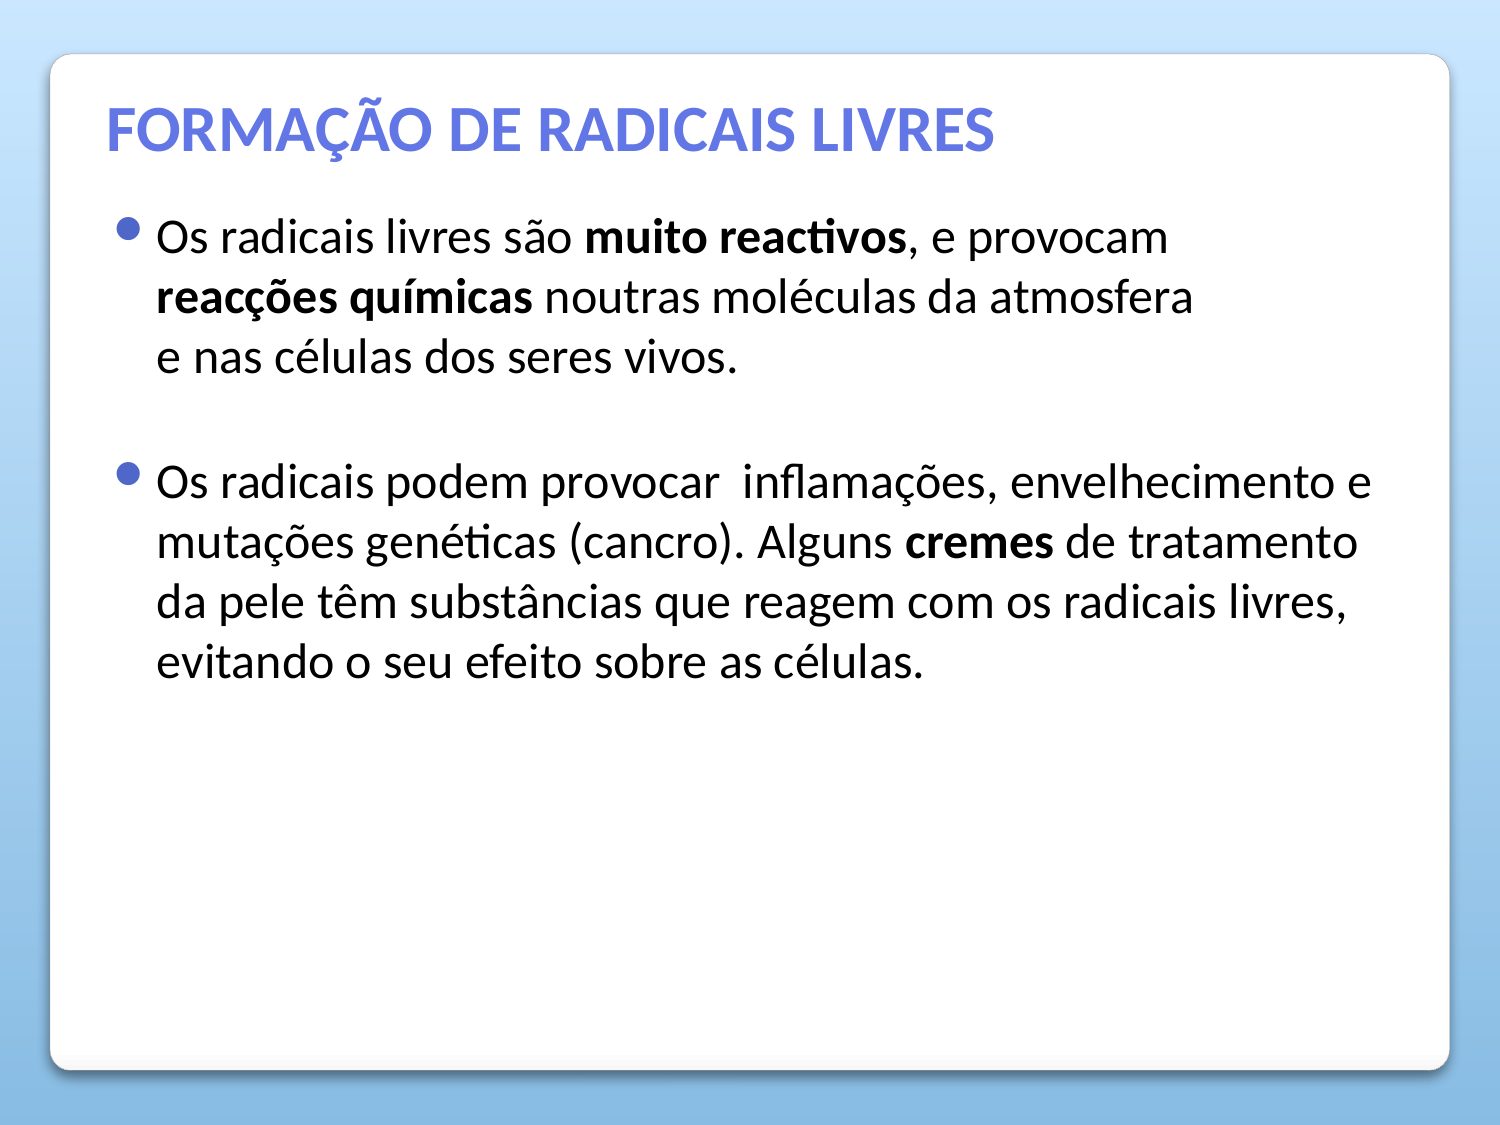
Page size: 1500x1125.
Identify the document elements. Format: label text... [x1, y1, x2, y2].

text_box Os radicais livres são muito reactivos, e provocam reacções químicas noutras moléculas da atmosfera e nas células dos seres vivos. Os radicais podem provocar inflamações, envelhecimento e mutações genéticas (cancro). Alguns cremes de tratamento da pele têm substâncias que reagem com os radicais livres, evitando o seu efeito sobre as células. [98, 196, 1424, 1017]
text_box FORMAÇÃO DE RADICAIS LIVRES [76, 78, 1412, 173]
